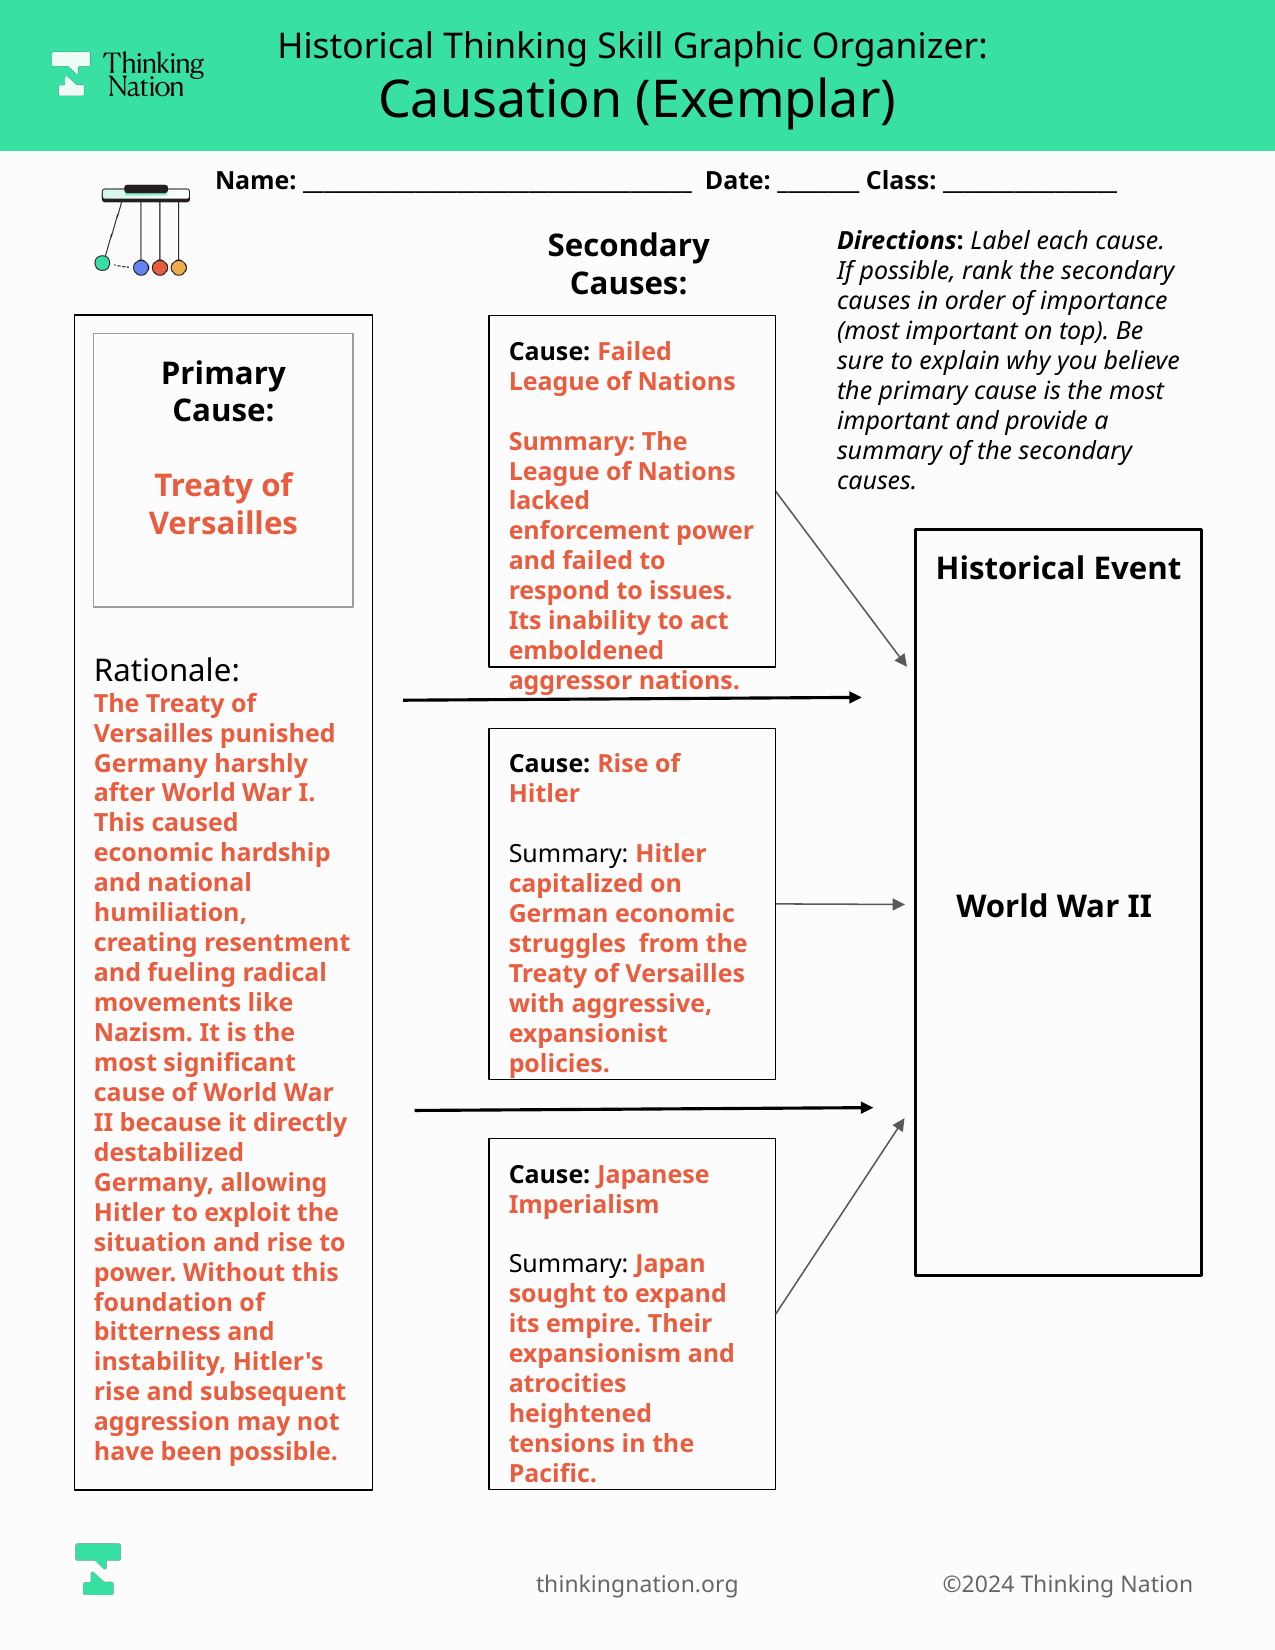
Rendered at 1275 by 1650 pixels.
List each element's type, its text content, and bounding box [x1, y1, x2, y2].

picture [74, 162, 210, 298]
text_box Historical Event World War II [915, 529, 1202, 1276]
text_box Directions: Label each cause. If possible, rank the secondary causes in order of importance (most important on top). Be sure to explain why you believe the primary cause is the most important and provide a summary of the secondary causes. [817, 222, 1201, 496]
text_box Cause: Rise of Hitler Summary: Hitler capitalized on German economic struggles from the Treaty of Versailles with aggressive, expansionist policies. [489, 728, 776, 1080]
text_box Name: ______________________________________ Date: ________ Class: _________________ [199, 150, 1239, 210]
text_box Rationale: The Treaty of Versailles punished Germany harshly after World War I. This caused economic hardship and national humiliation, creating resentment and fueling radical movements like Nazism. It is the most significant cause of World War II because it directly destabilized Germany, allowing Hitler to exploit the situation and rise to power. Without this foundation of bitterness and instability, Hitler's rise and subsequent aggression may not have been possible. [74, 315, 373, 1490]
picture [62, 1533, 134, 1605]
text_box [775, 491, 908, 668]
text_box thinkingnation.org [486, 1553, 789, 1605]
text_box Secondary Causes: [469, 210, 789, 311]
text_box Primary Cause: Treaty of Versailles [93, 333, 354, 607]
text_box ©2024 Thinking Nation [907, 1553, 1210, 1605]
text_box Cause: Failed League of Nations Summary: The League of Nations lacked enforcement power and failed to respond to issues. Its inability to act emboldened aggressor nations. [489, 315, 776, 667]
text_box Historical Thinking Skill Graphic Organizer: Causation (Exemplar) [0, 0, 1275, 151]
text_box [402, 697, 862, 701]
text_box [775, 1117, 905, 1315]
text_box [414, 1107, 874, 1111]
text_box Cause: Japanese Imperialism Summary: Japan sought to expand its empire. Their expansionism and atrocities heightened tensions in the Pacific. [489, 1138, 776, 1490]
picture [35, 37, 210, 110]
